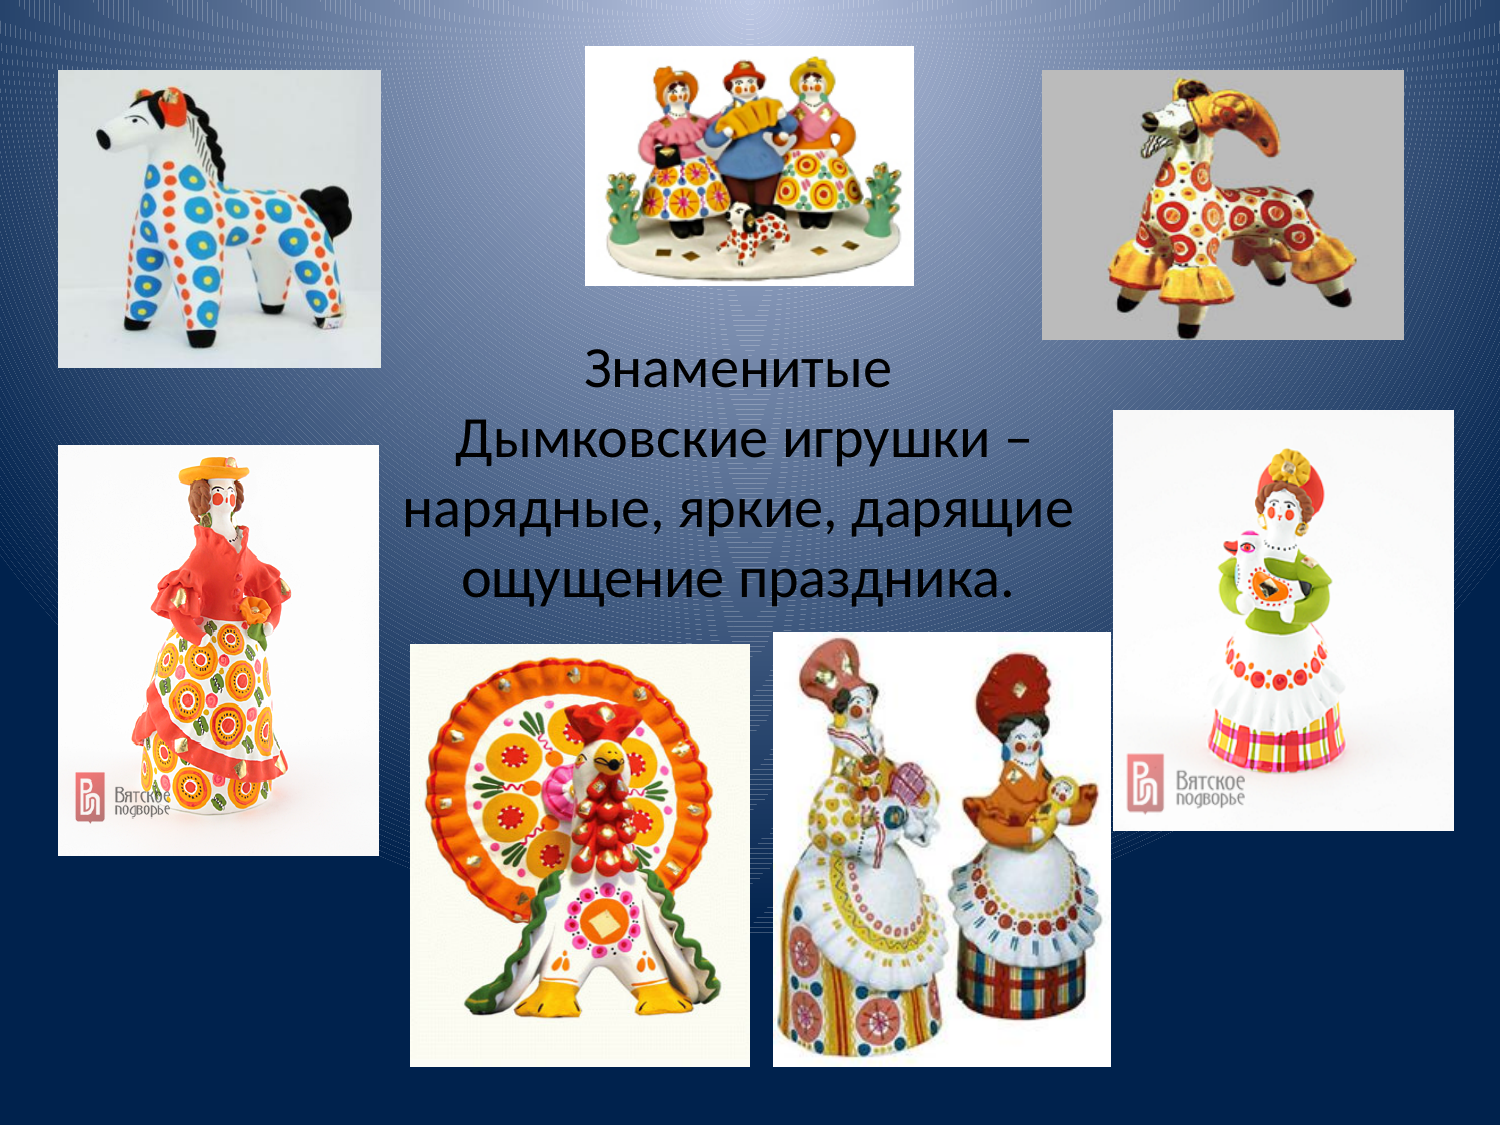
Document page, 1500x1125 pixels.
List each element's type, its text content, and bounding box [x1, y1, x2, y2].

picture [1113, 409, 1454, 831]
picture [409, 644, 751, 1067]
picture [773, 632, 1112, 1067]
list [585, 46, 915, 287]
picture [58, 70, 382, 368]
title Знаменитые Дымковские игрушки – нарядные, яркие, дарящие ощущение праздника. [375, 304, 1102, 633]
picture [58, 445, 379, 856]
picture [1042, 70, 1404, 341]
